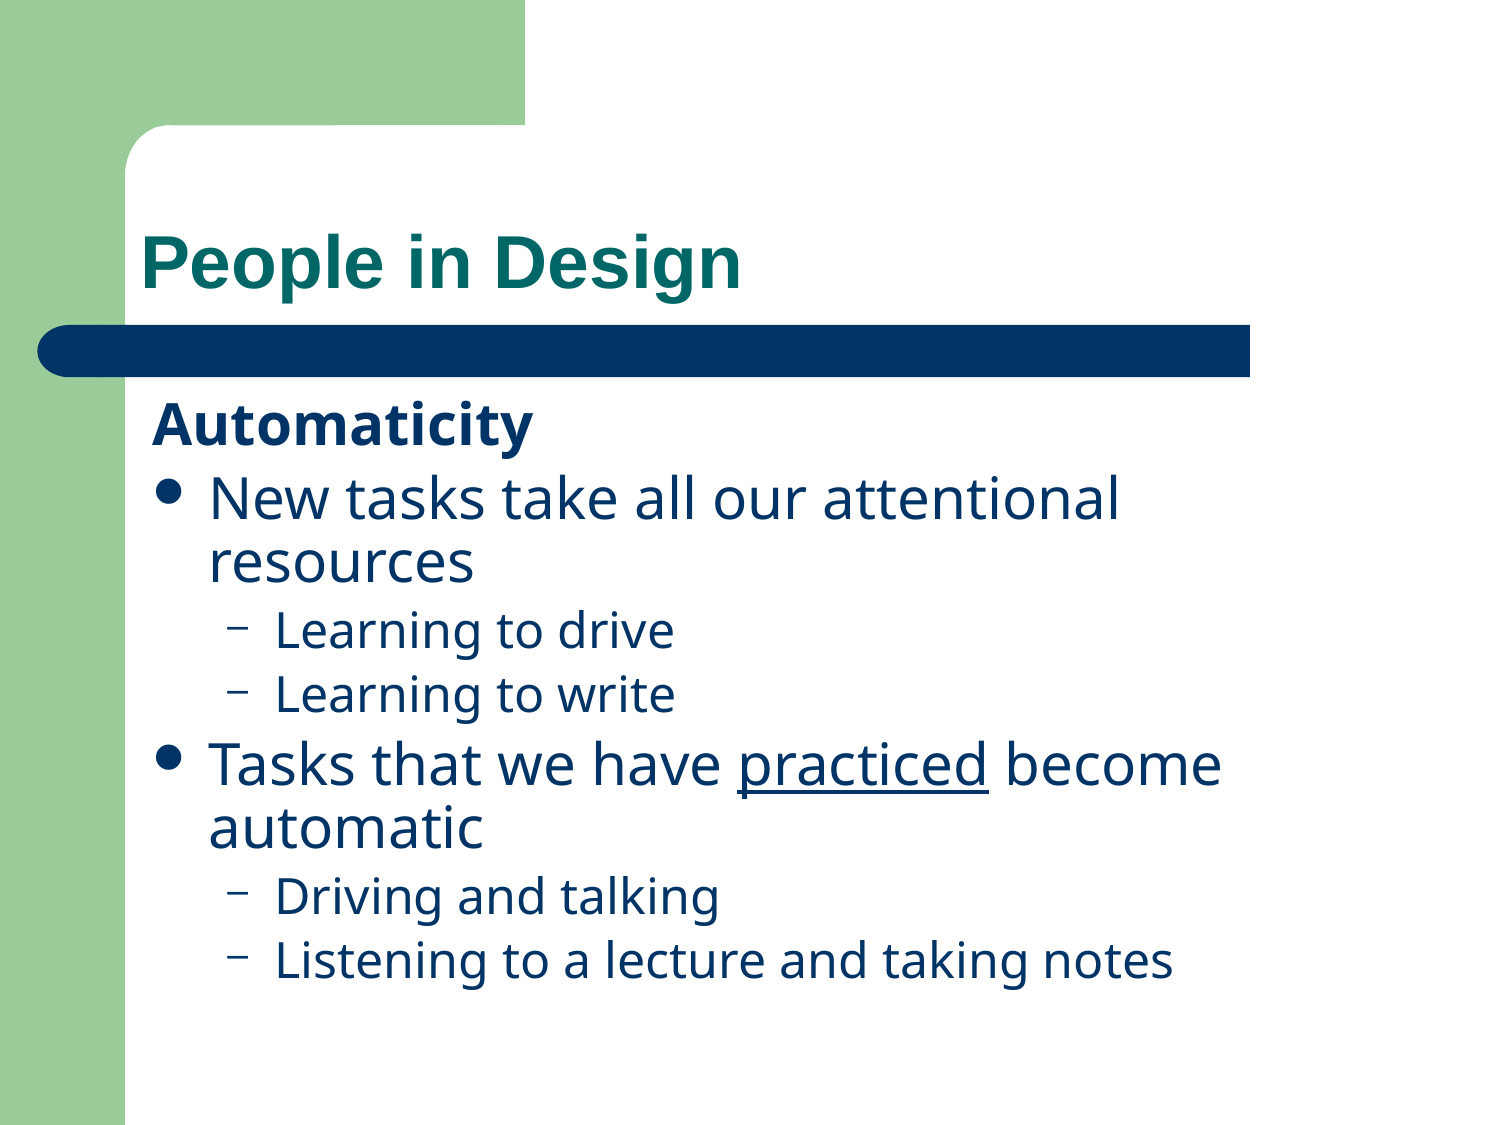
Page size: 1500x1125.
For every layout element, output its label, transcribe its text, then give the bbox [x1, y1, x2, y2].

list Automaticity New tasks take all our attentional resources Learning to drive Learning to write Tasks that we have practiced become automatic Driving and talking Listening to a lecture and taking notes [137, 387, 1400, 999]
title People in Design [124, 124, 1426, 313]
